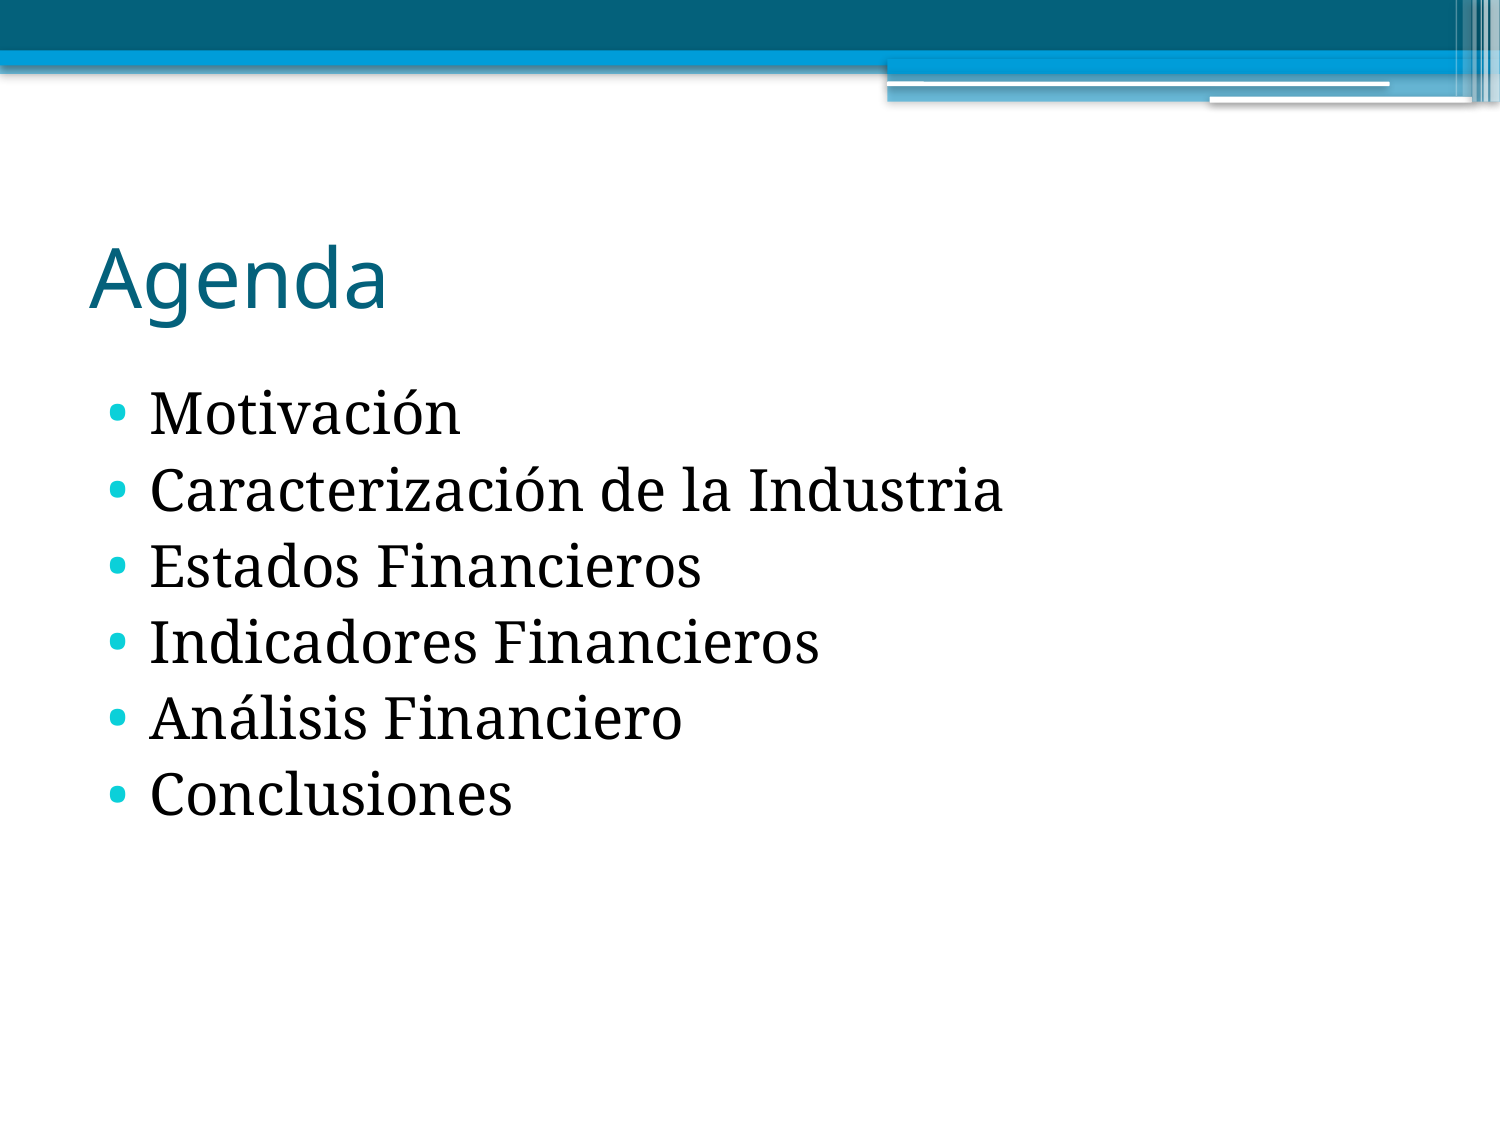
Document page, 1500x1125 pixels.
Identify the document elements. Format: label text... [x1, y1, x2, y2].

title Agenda [75, 187, 1425, 363]
list Motivación Caracterización de la Industria Estados Financieros Indicadores Financieros Análisis Financiero Conclusiones [75, 368, 1425, 1079]
